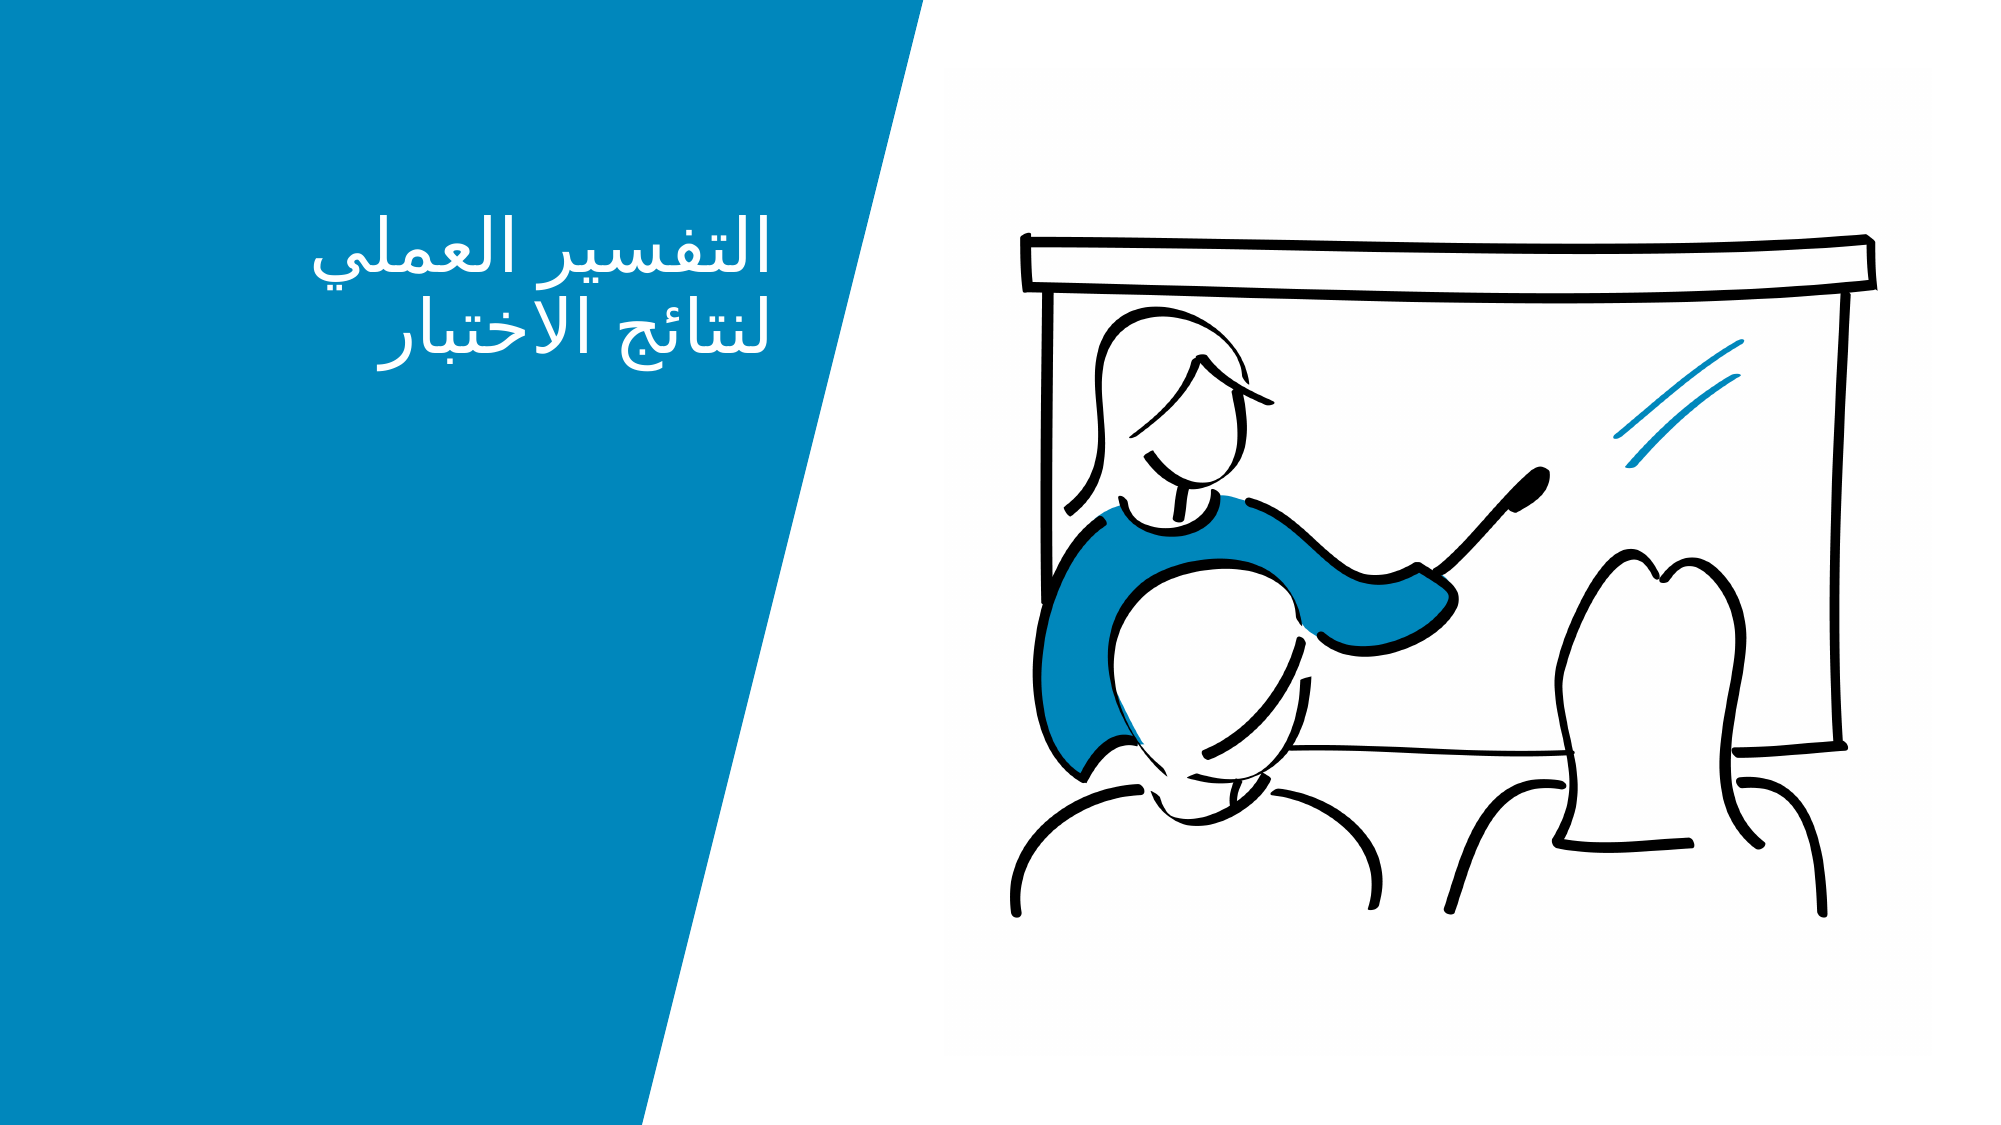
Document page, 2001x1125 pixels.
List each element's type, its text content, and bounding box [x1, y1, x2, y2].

title التفسير العملي لنتائج الاختبار [136, 0, 775, 371]
picture [944, 68, 1932, 1056]
